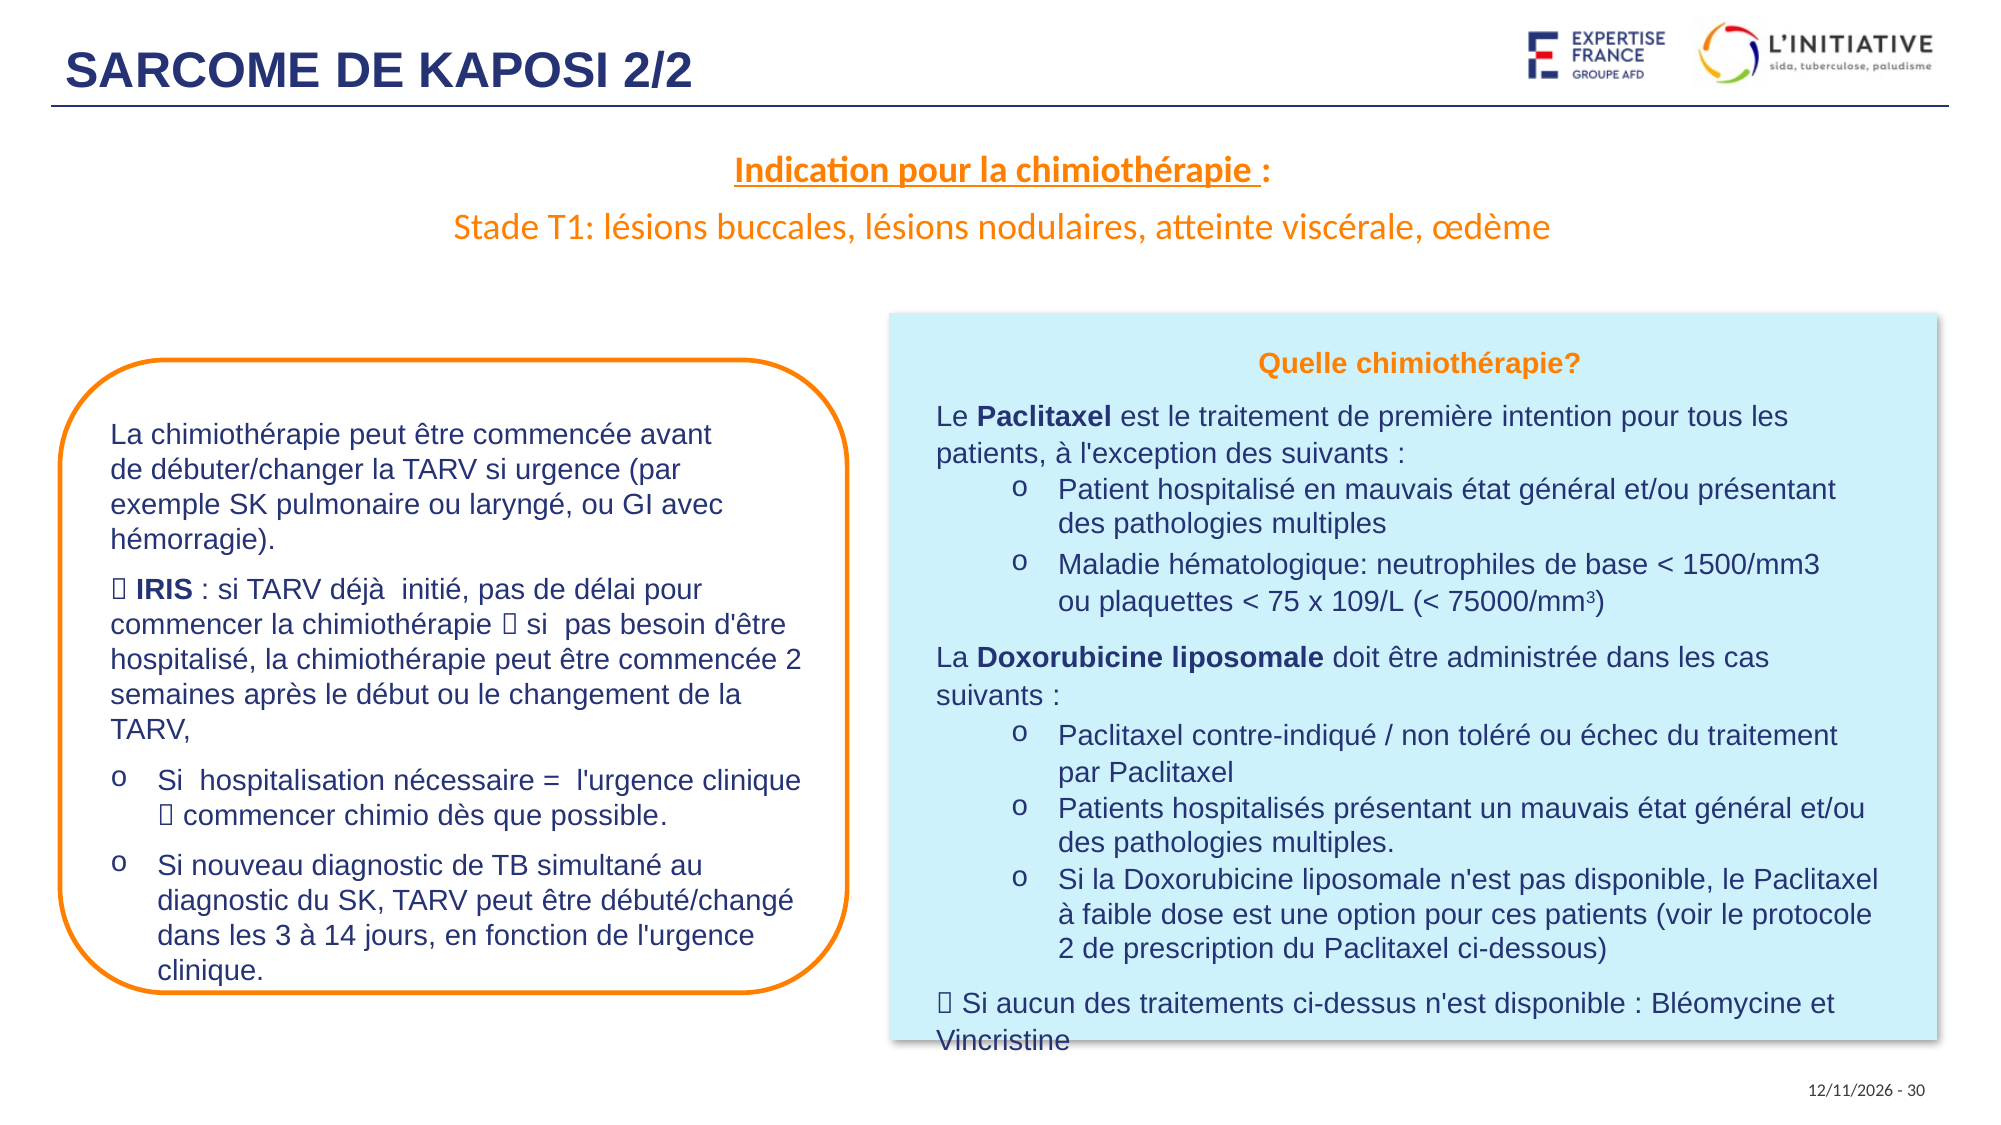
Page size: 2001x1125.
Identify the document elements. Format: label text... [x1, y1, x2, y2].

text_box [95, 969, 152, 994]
text_box Indication pour la chimiothérapie : Stade T1: lésions buccales, lésions nodulaires, atteinte viscérale, œdème [127, 137, 1879, 255]
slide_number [742, 1058, 1940, 1119]
picture [1514, 0, 1956, 106]
text_box La chimiothérapie peut être commencée avant de débuter/changer la TARV si urgence (par exemple SK pulmonaire ou laryngé, ou GI avec hémorragie).  IRIS : si TARV déjà initié, pas de délai pour commencer la chimiothérapie  si pas besoin d'être hospitalisé, la chimiothérapie peut être commencée 2 semaines après le début ou le changement de la TARV, Si hospitalisation nécessaire = l'urgence clinique  commencer chimio dès que possible. Si nouveau diagnostic de TB simultané au diagnostic du SK, TARV peut être débuté/changé dans les 3 à 14 jours, en fonction de l'urgence clinique. [755, 407, 855, 994]
text_box Quelle chimiothérapie? Le Paclitaxel est le traitement de première intention pour tous les patients, à l'exception des suivants : Patient hospitalisé en mauvais état général et/ou présentant des pathologies multiples Maladie hématologique: neutrophiles de base < 1500/mm3 ou plaquettes < 75 x 109/L (< 75000/mm3) La Doxorubicine liposomale doit être administrée dans les cas suivants : Paclitaxel contre-indiqué / non toléré ou échec du traitement par Paclitaxel Patients hospitalisés présentant un mauvais état général et/ou des pathologies multiples. Si la Doxorubicine liposomale n'est pas disponible, le Paclitaxel à faible dose est une option pour ces patients (voir le protocole 2 de prescription du Paclitaxel ci-dessous)  Si aucun des traitements ci-dessus n'est disponible : Bléomycine et Vincristine [921, 334, 1913, 1064]
text_box [58, 358, 849, 994]
title Sarcome de Kaposi 2/2 [50, 15, 1950, 106]
text_box [889, 313, 1937, 1040]
